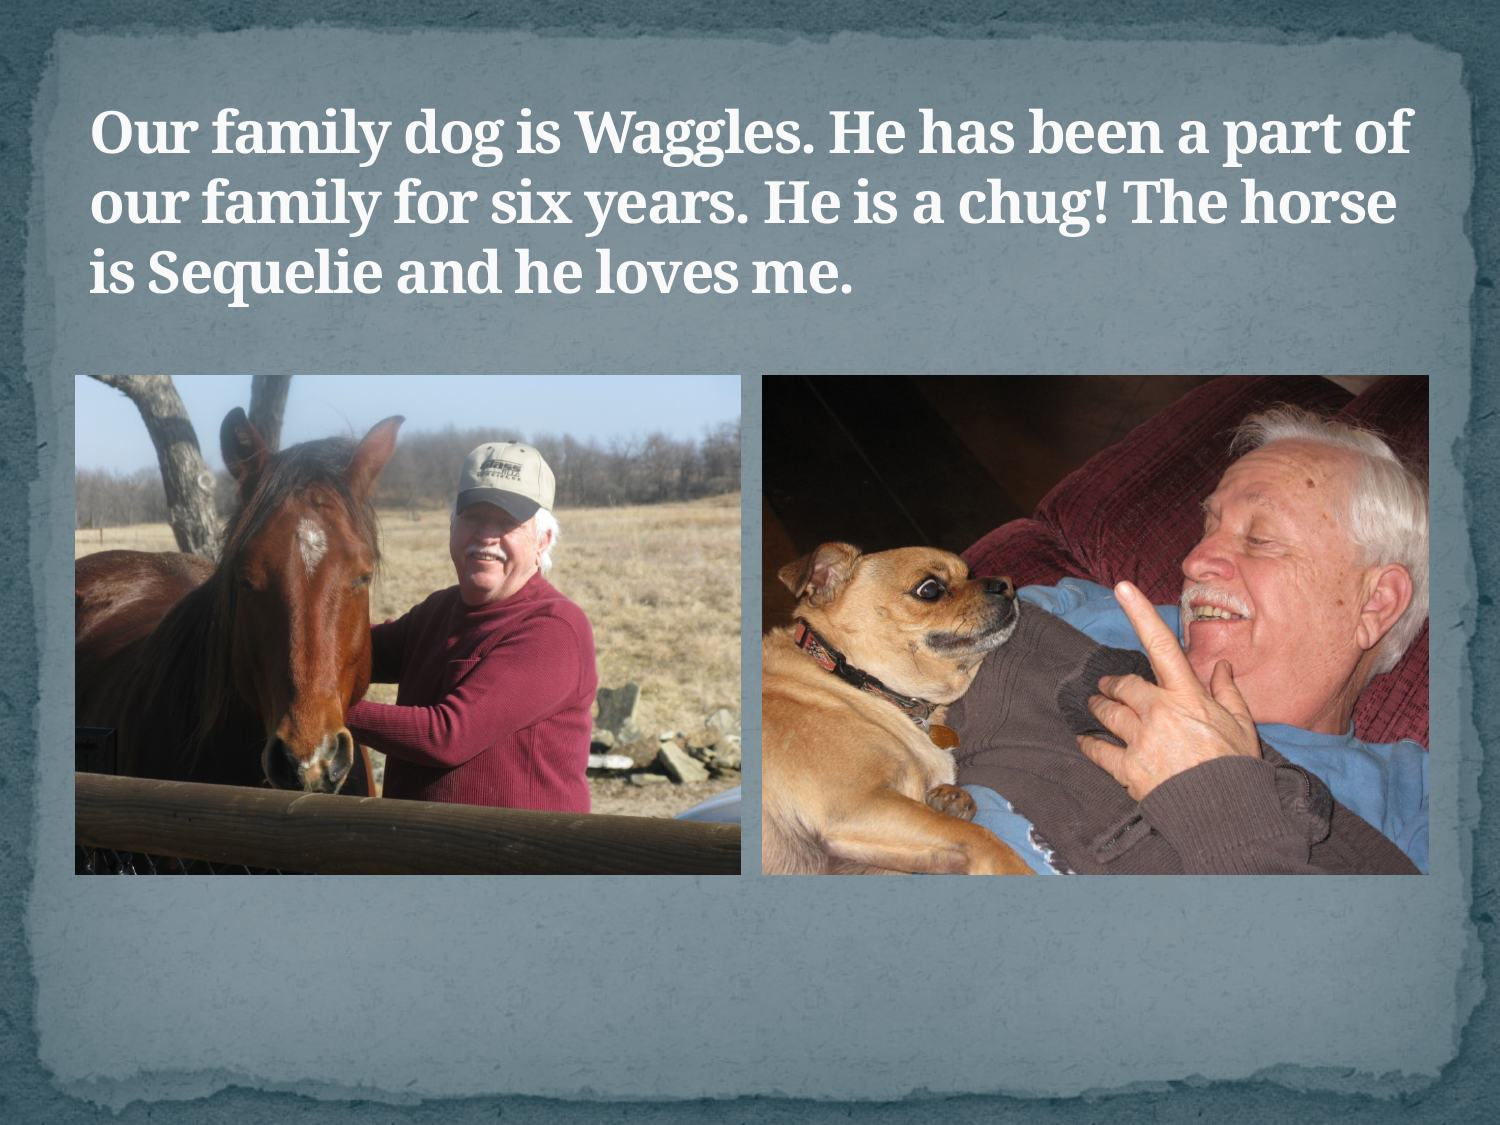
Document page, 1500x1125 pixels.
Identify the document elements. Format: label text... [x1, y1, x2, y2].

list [764, 377, 1429, 874]
title Our family dog is Waggles. He has been a part of our family for six years. He is a chug! The horse is Sequelie and he loves me. [74, 49, 1425, 313]
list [77, 378, 740, 873]
